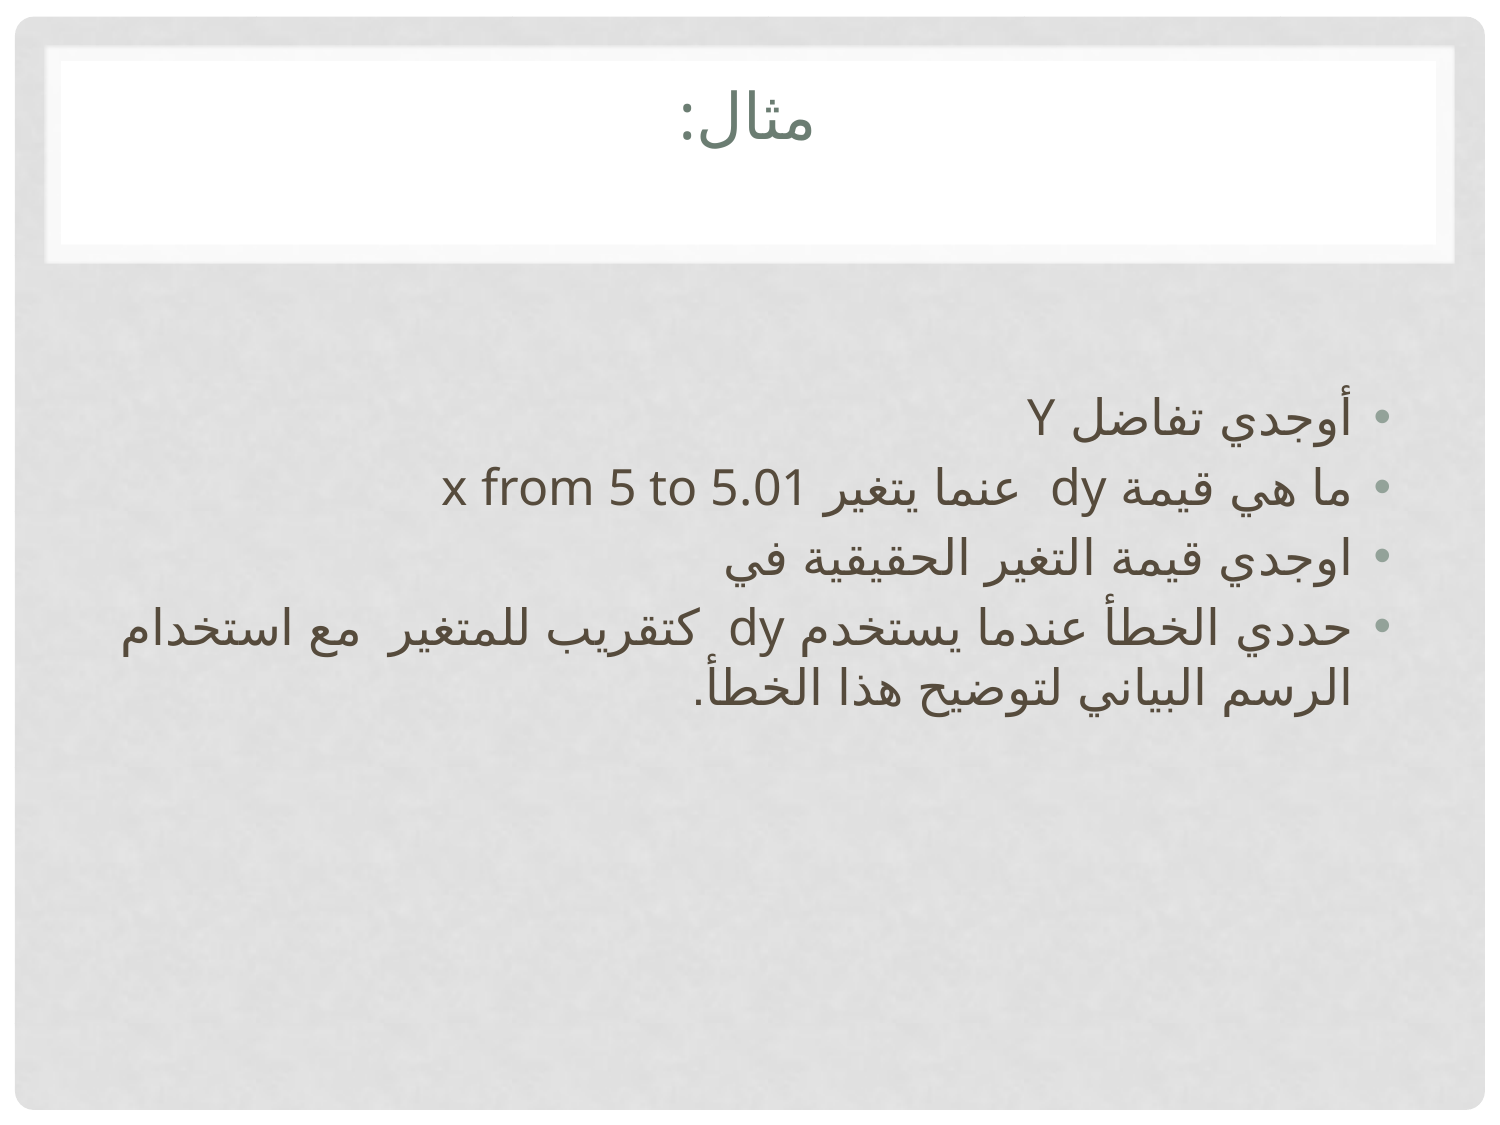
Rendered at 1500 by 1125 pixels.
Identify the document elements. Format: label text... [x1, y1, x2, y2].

title مثال: [69, 66, 1425, 238]
